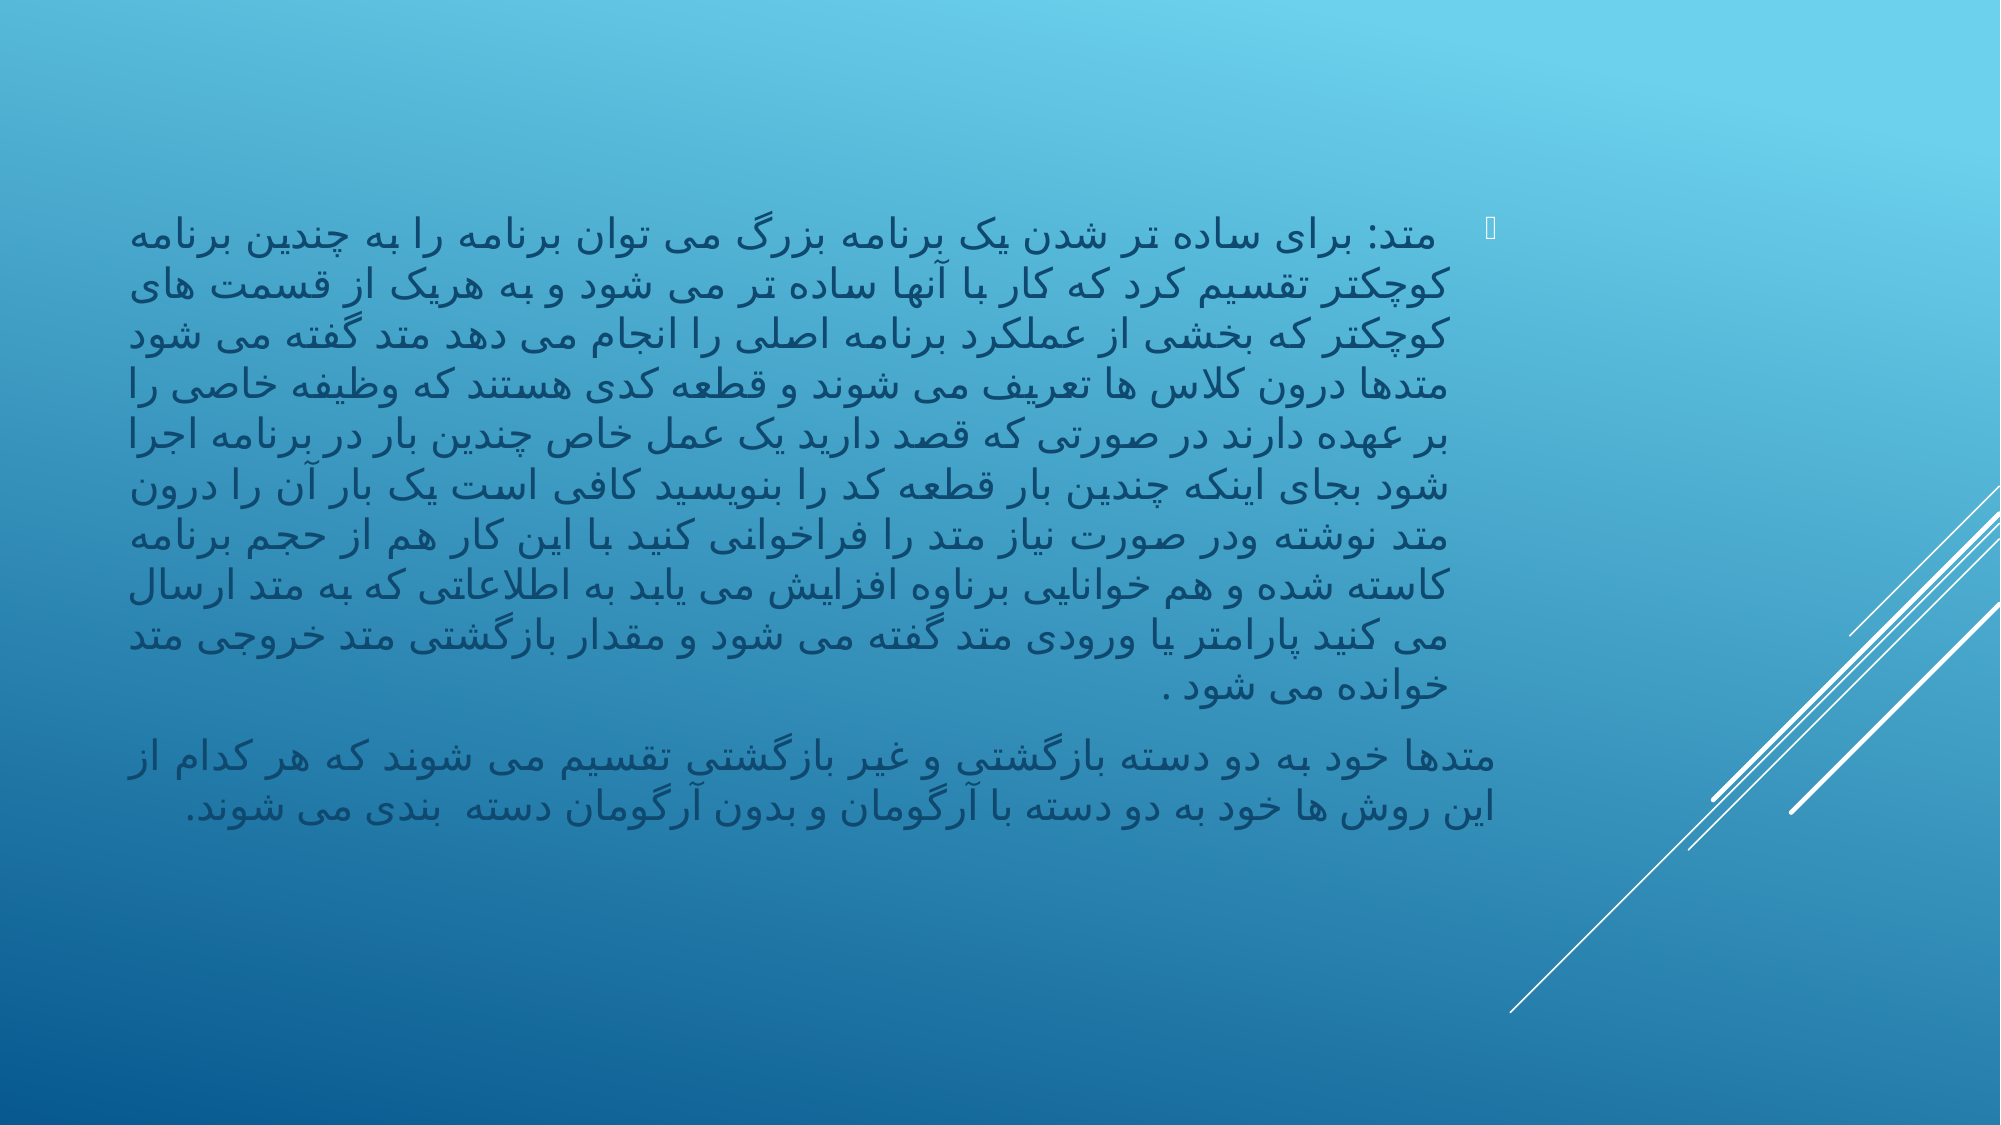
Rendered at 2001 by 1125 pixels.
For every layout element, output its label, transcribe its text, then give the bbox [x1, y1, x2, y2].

list متد: برای ساده تر شدن یک برنامه بزرگ می توان برنامه را به چندین برنامه کوچکتر تقسیم کرد که کار با آنها ساده تر می شود و به هریک از قسمت های کوچکتر که بخشی از عملکرد برنامه اصلی را انجام می دهد متد گفته می شود متدها درون کلاس ها تعریف می شوند و قطعه کدی هستند که وظیفه خاصی را بر عهده دارند در صورتی که قصد دارید یک عمل خاص چندین بار در برنامه اجرا شود بجای اینکه چندین بار قطعه کد را بنویسید کافی است یک بار آن را درون متد نوشته ودر صورت نیاز متد را فراخوانی کنید با این کار هم از حجم برنامه کاسته شده و هم خوانایی برناوه افزایش می یابد به اطلاعاتی که به متد ارسال می کنید پارامتر یا ورودی متد گفته می شود و مقدار بازگشتی متد خروجی متد خوانده می شود . متدها خود به دو دسته بازگشتی و غیر بازگشتی تقسیم می شوند که هر کدام از این روش ها خود به دو دسته با آرگومان و بدون آرگومان دسته بندی می شوند. [112, 112, 1513, 924]
